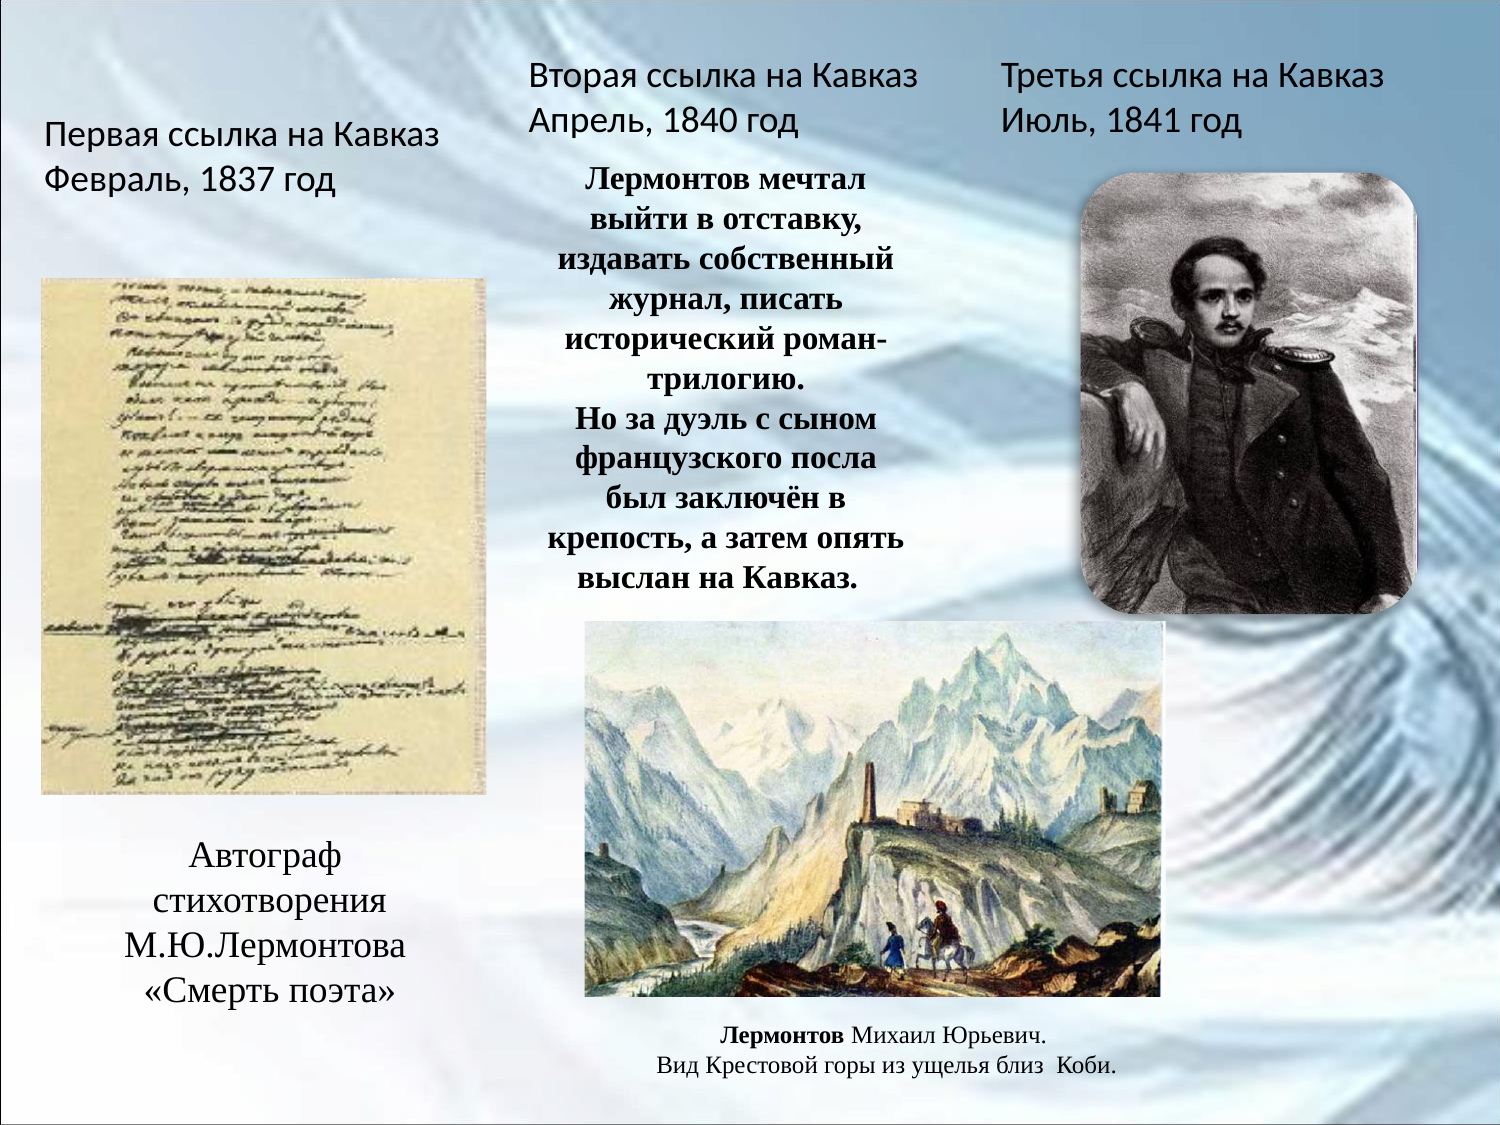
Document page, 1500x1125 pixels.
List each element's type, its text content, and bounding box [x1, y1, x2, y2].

text_box Вторая ссылка на Кавказ Апрель, 1840 год [513, 42, 945, 148]
text_box Лермонтов Михаил Юрьевич. Вид Крестовой горы из ущелья близ Коби. [608, 1011, 1160, 1086]
picture [0, 0, 1500, 1125]
text_box Лермонтов мечтал выйти в отставку, издавать собственный журнал, писать исторический роман-трилогию. Но за дуэль с сыном французского посла был заключён в крепость, а затем опять выслан на Кавказ. [525, 148, 927, 603]
text_box Третья ссылка на Кавказ Июль, 1841 год [986, 42, 1418, 148]
text_box Первая ссылка на Кавказ Февраль, 1837 год [29, 101, 461, 207]
text_box Автограф стихотворения М.Ю.Лермонтова «Смерть поэта» [64, 822, 475, 1018]
